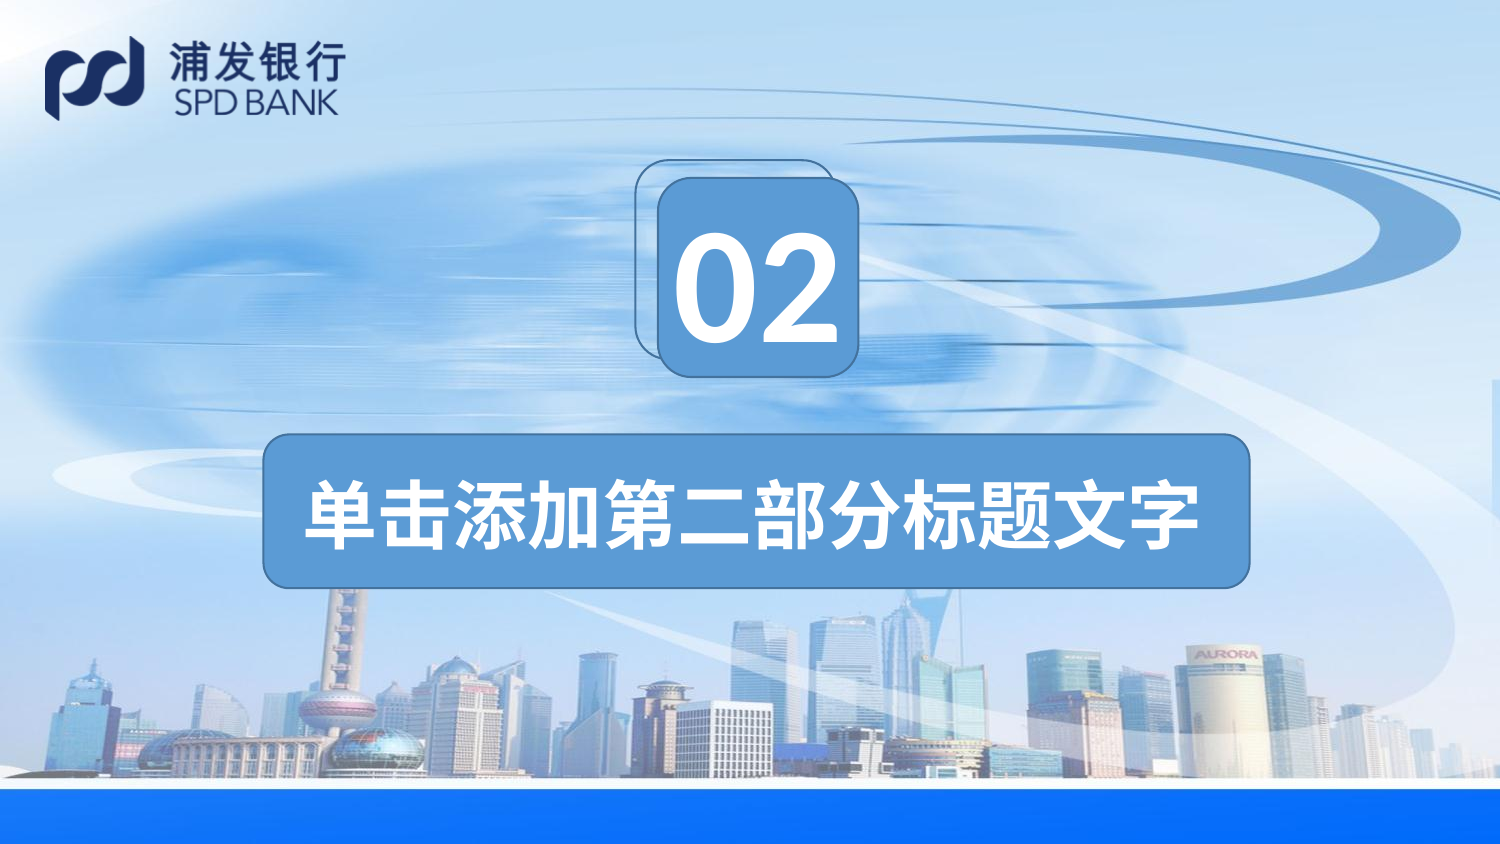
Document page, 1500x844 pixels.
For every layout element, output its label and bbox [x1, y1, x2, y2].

text_box [657, 168, 859, 386]
picture [0, 0, 1500, 844]
